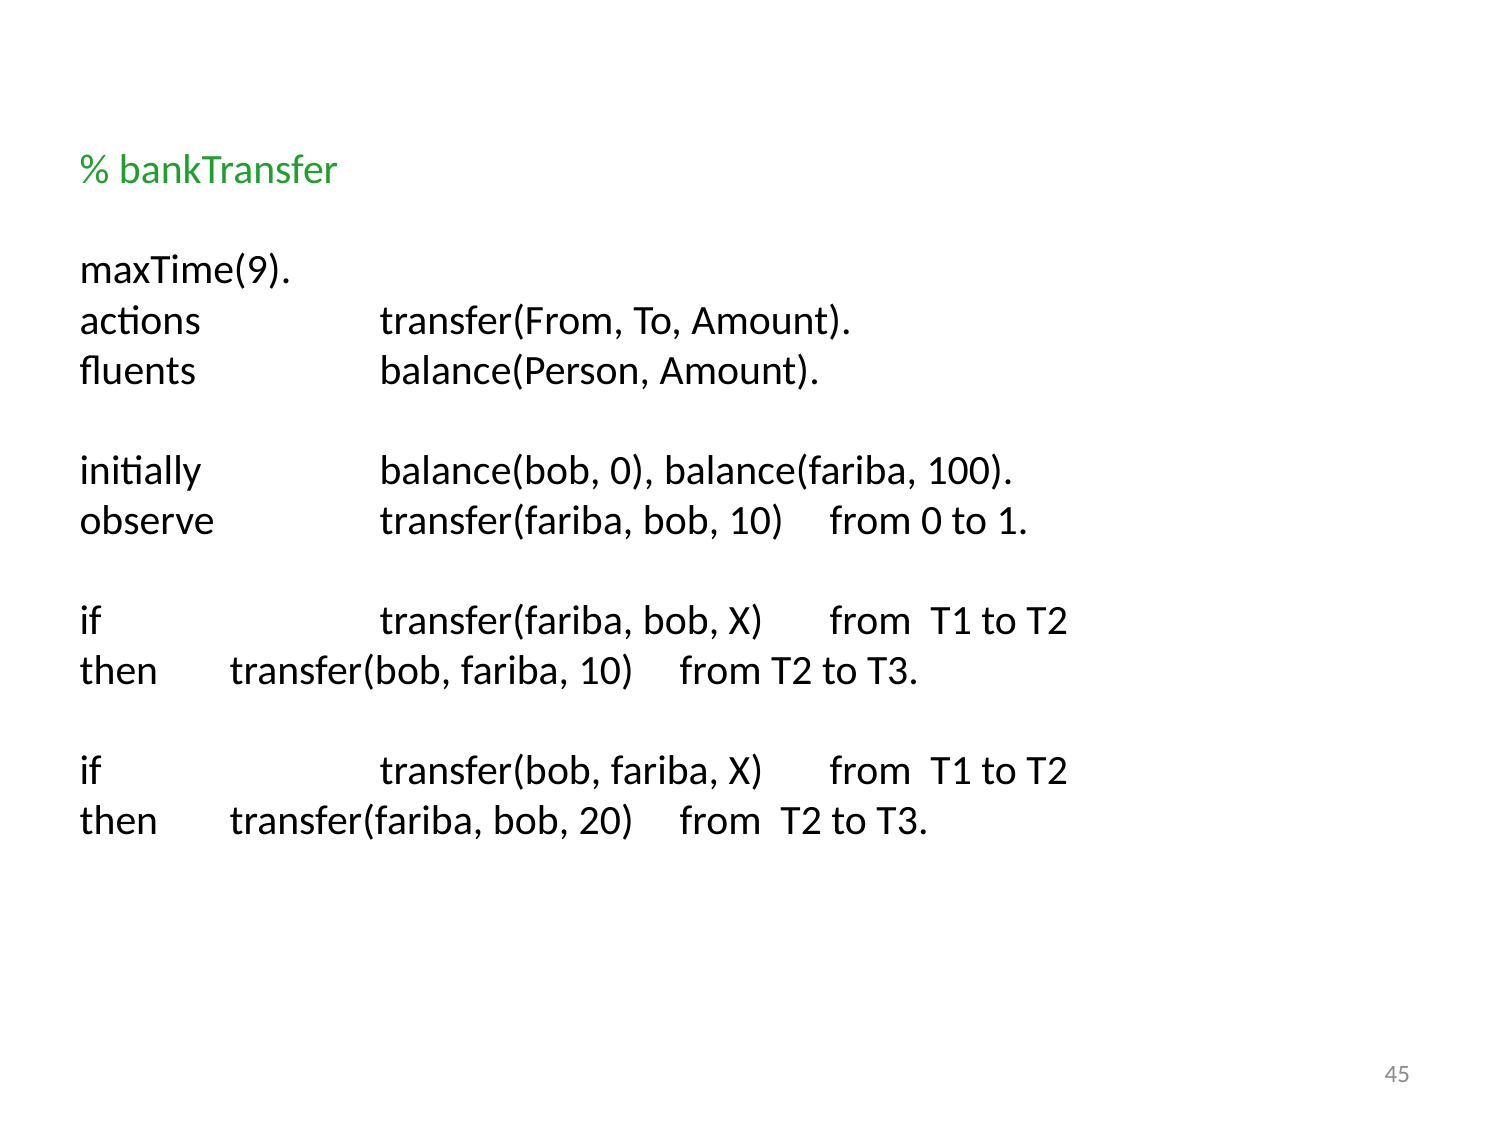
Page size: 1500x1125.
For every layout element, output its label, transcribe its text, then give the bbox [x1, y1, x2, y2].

slide_number 45 [1074, 1042, 1425, 1103]
text_box % bankTransfer maxTime(9). actions transfer(From, To, Amount). fluents balance(Person, Amount). initially balance(bob, 0), balance(fariba, 100). observe transfer(fariba, bob, 10) from 0 to 1. if transfer(fariba, bob, X) from T1 to T2 then transfer(bob, fariba, 10) from T2 to T3. if transfer(bob, fariba, X) from T1 to T2 then transfer(fariba, bob, 20) from T2 to T3. [64, 89, 1500, 940]
